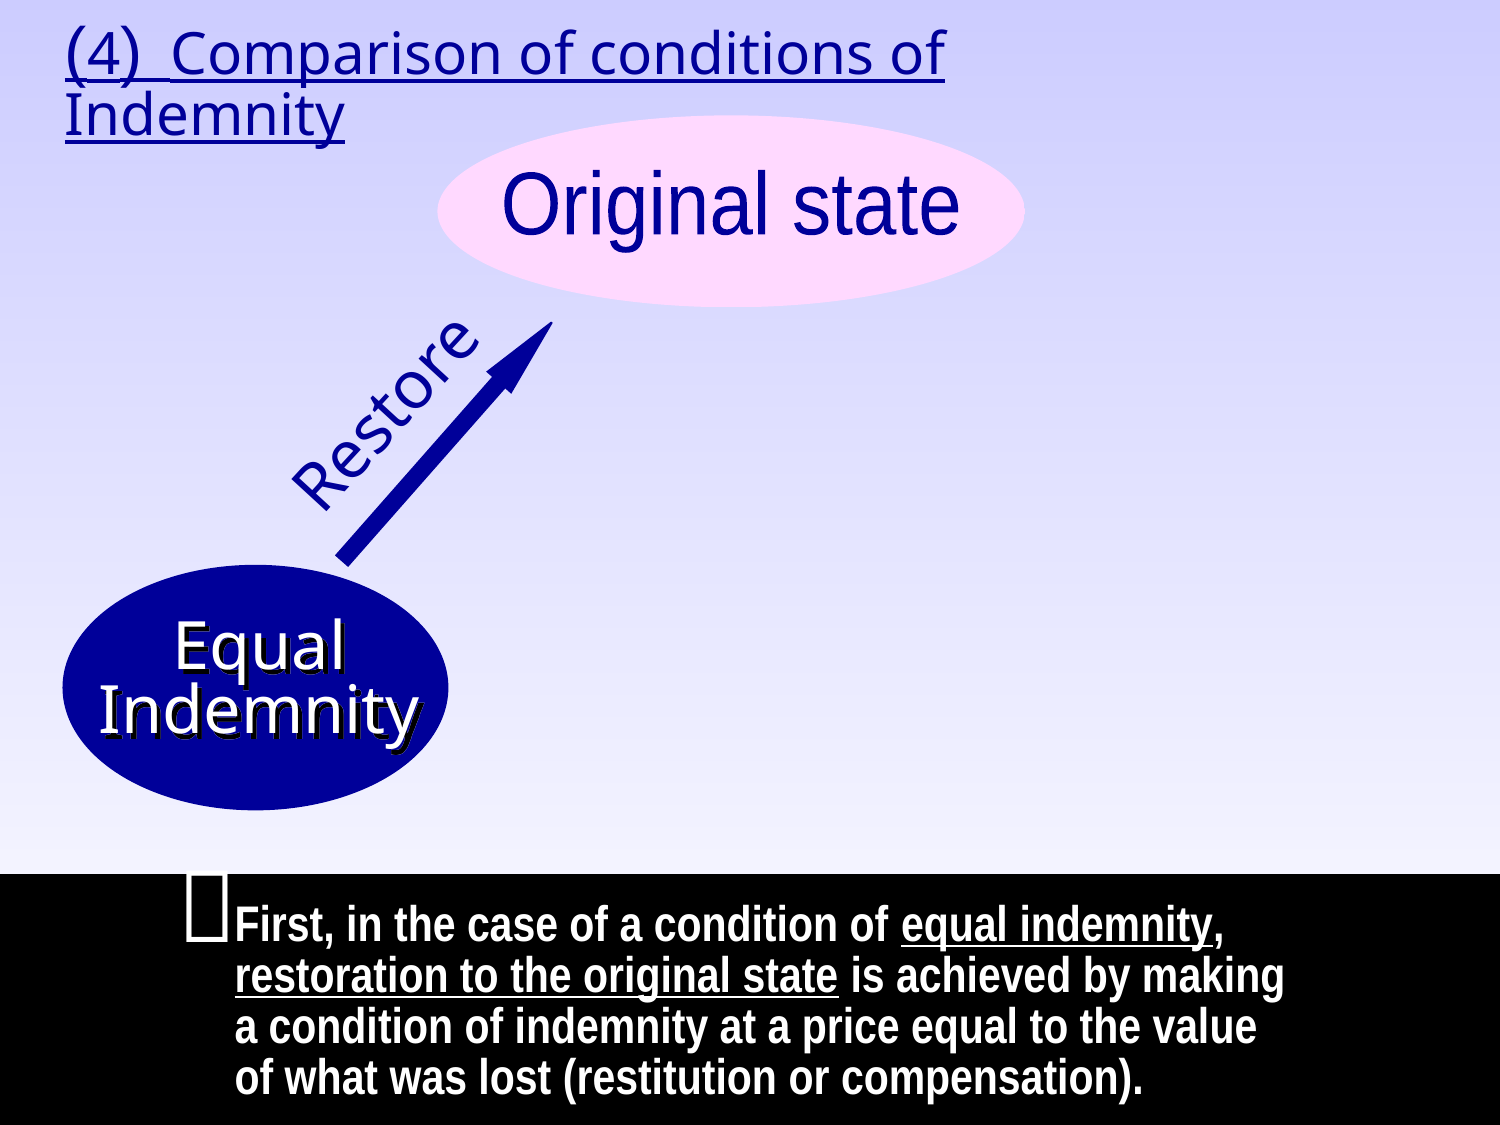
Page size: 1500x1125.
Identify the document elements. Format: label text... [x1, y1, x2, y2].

text_box [336, 322, 552, 566]
text_box [442, 656, 449, 719]
text_box (4) Comparison of conditions of Indemnity [49, 12, 1188, 155]
text_box Equal Indemnity [81, 611, 438, 755]
text_box Restore [240, 257, 539, 573]
text_box [62, 635, 81, 741]
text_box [162, 887, 1313, 1114]
text_box [0, 875, 1500, 1125]
text_box [437, 115, 1025, 308]
text_box [104, 564, 407, 611]
text_box [98, 759, 413, 811]
